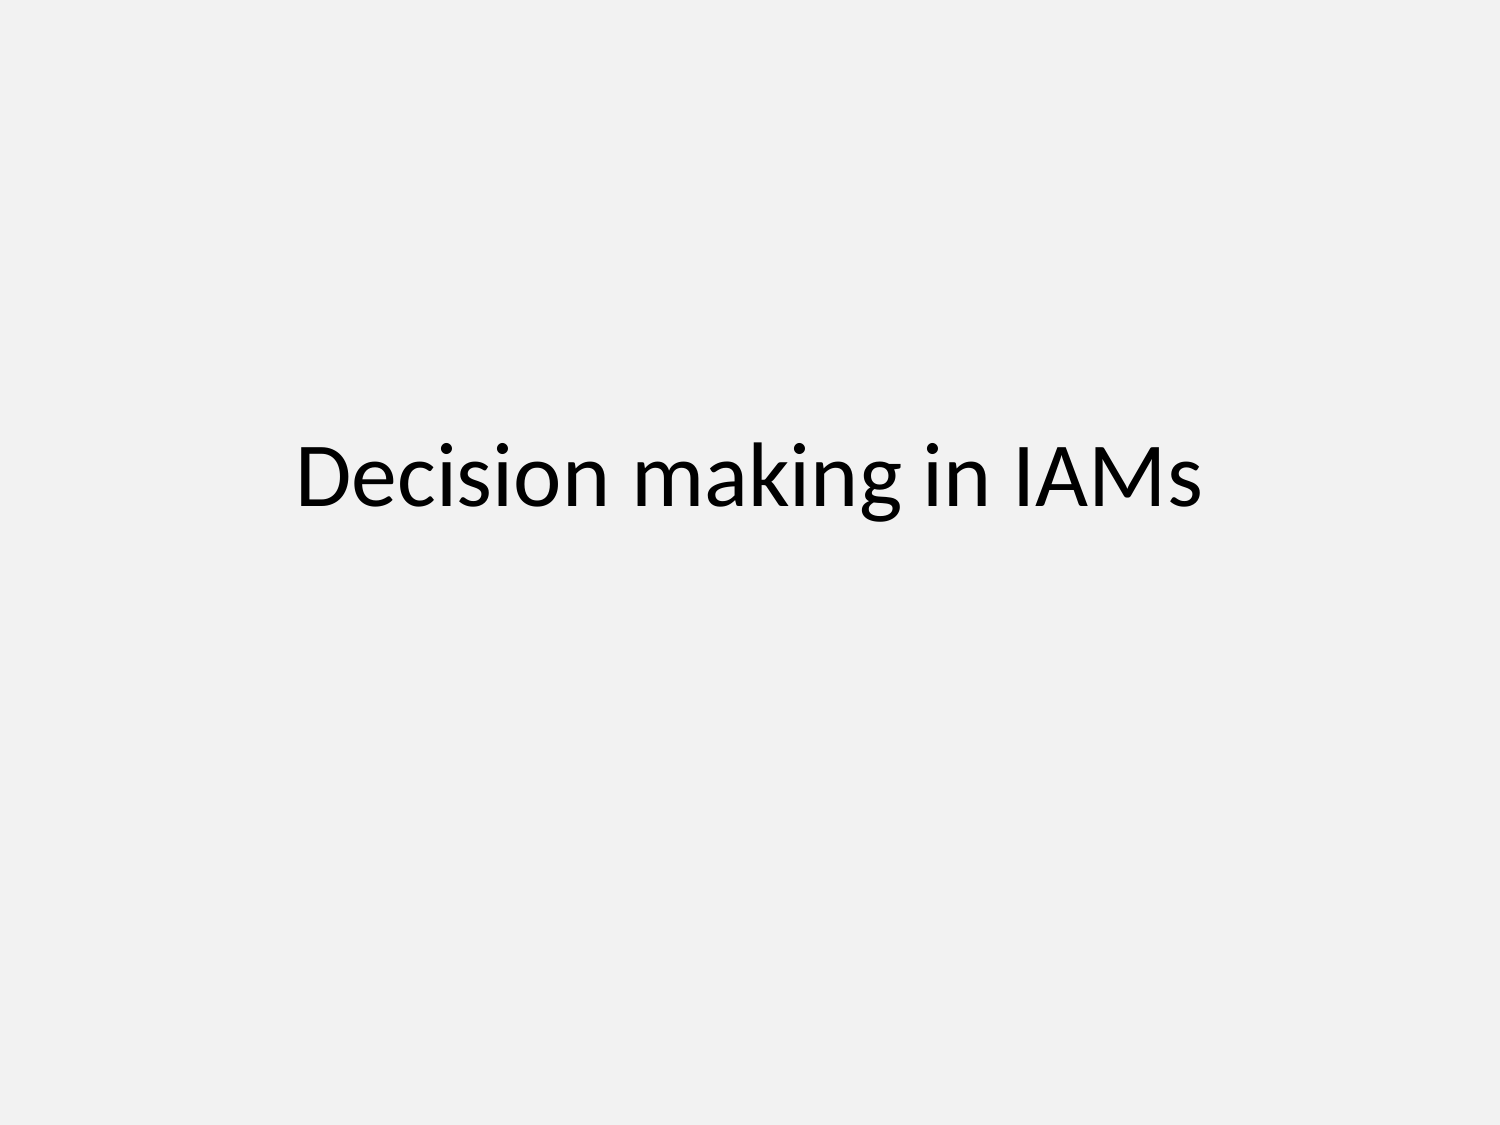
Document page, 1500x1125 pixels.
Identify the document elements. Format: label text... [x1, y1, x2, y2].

title Decision making in IAMs [112, 349, 1388, 591]
